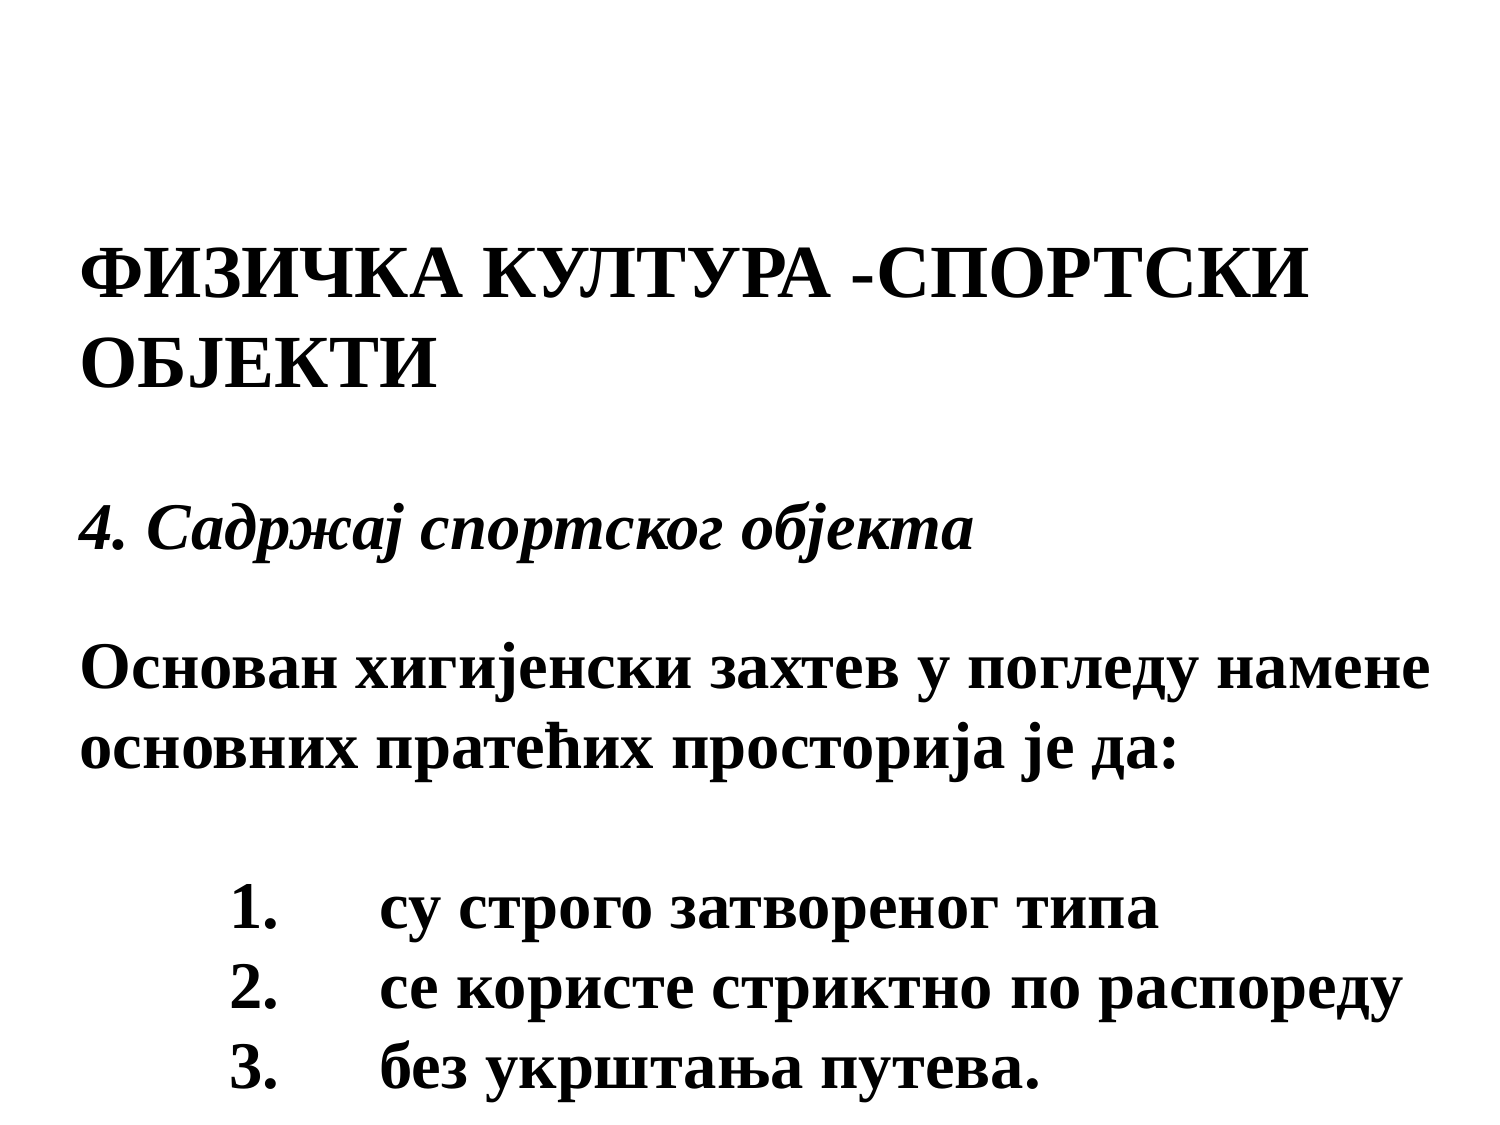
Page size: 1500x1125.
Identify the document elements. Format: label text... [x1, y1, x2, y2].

text_box ФИЗИЧКА КУЛТУРА -СПОРТСКИ ОБЈЕКТИ 4. Садржај спортског објекта Основан хигијенски захтев у погледу намене основних пратећих просторија је да: 1. су строго затвореног типа 2. се користе стриктно по распореду 3. без укрштања путева. [64, 215, 1449, 1125]
